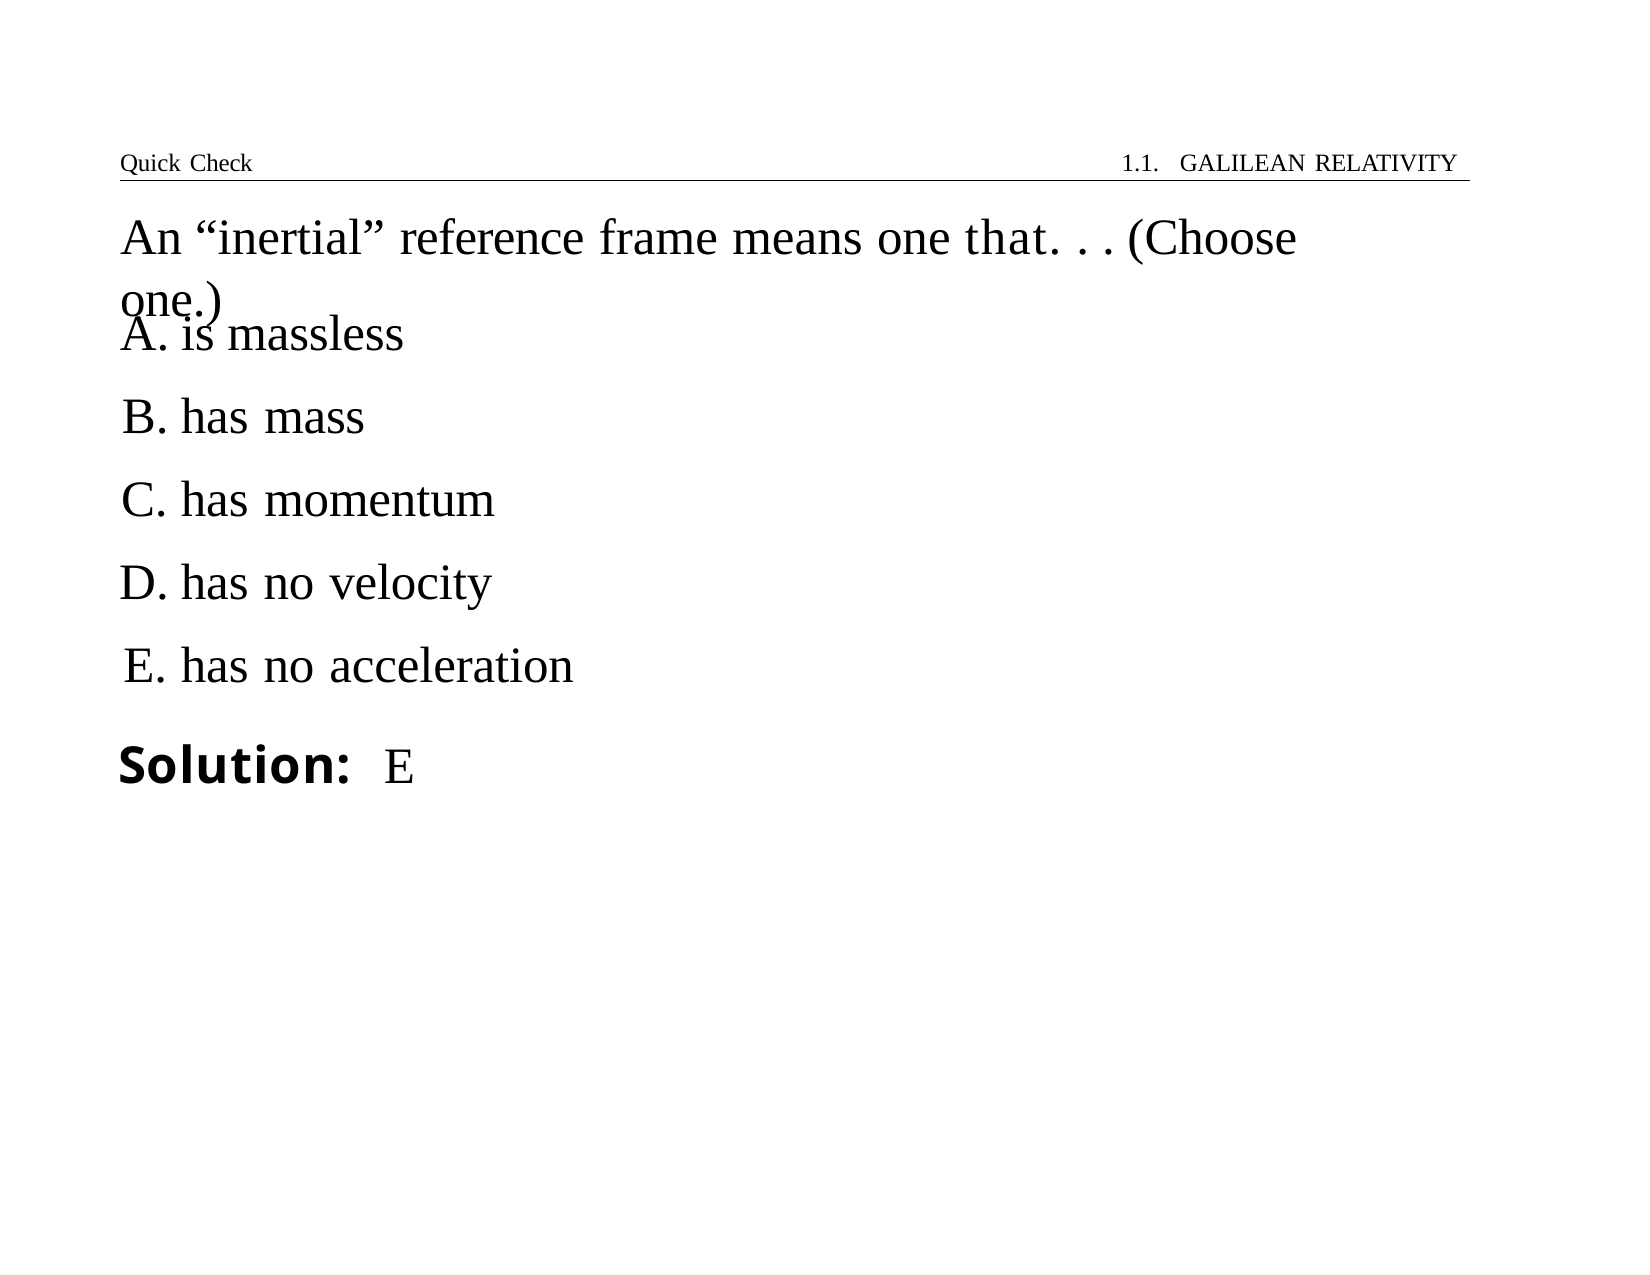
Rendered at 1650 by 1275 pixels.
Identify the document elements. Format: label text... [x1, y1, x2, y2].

title An “inertial” reference frame means one that. . . (Choose one.) [117, 201, 1406, 417]
text_box Quick Check 1.1. GALILEAN RELATIVITY [117, 144, 1473, 176]
text_box is massless has mass has momentum has no velocity has no acceleration Solution: E [116, 275, 577, 794]
